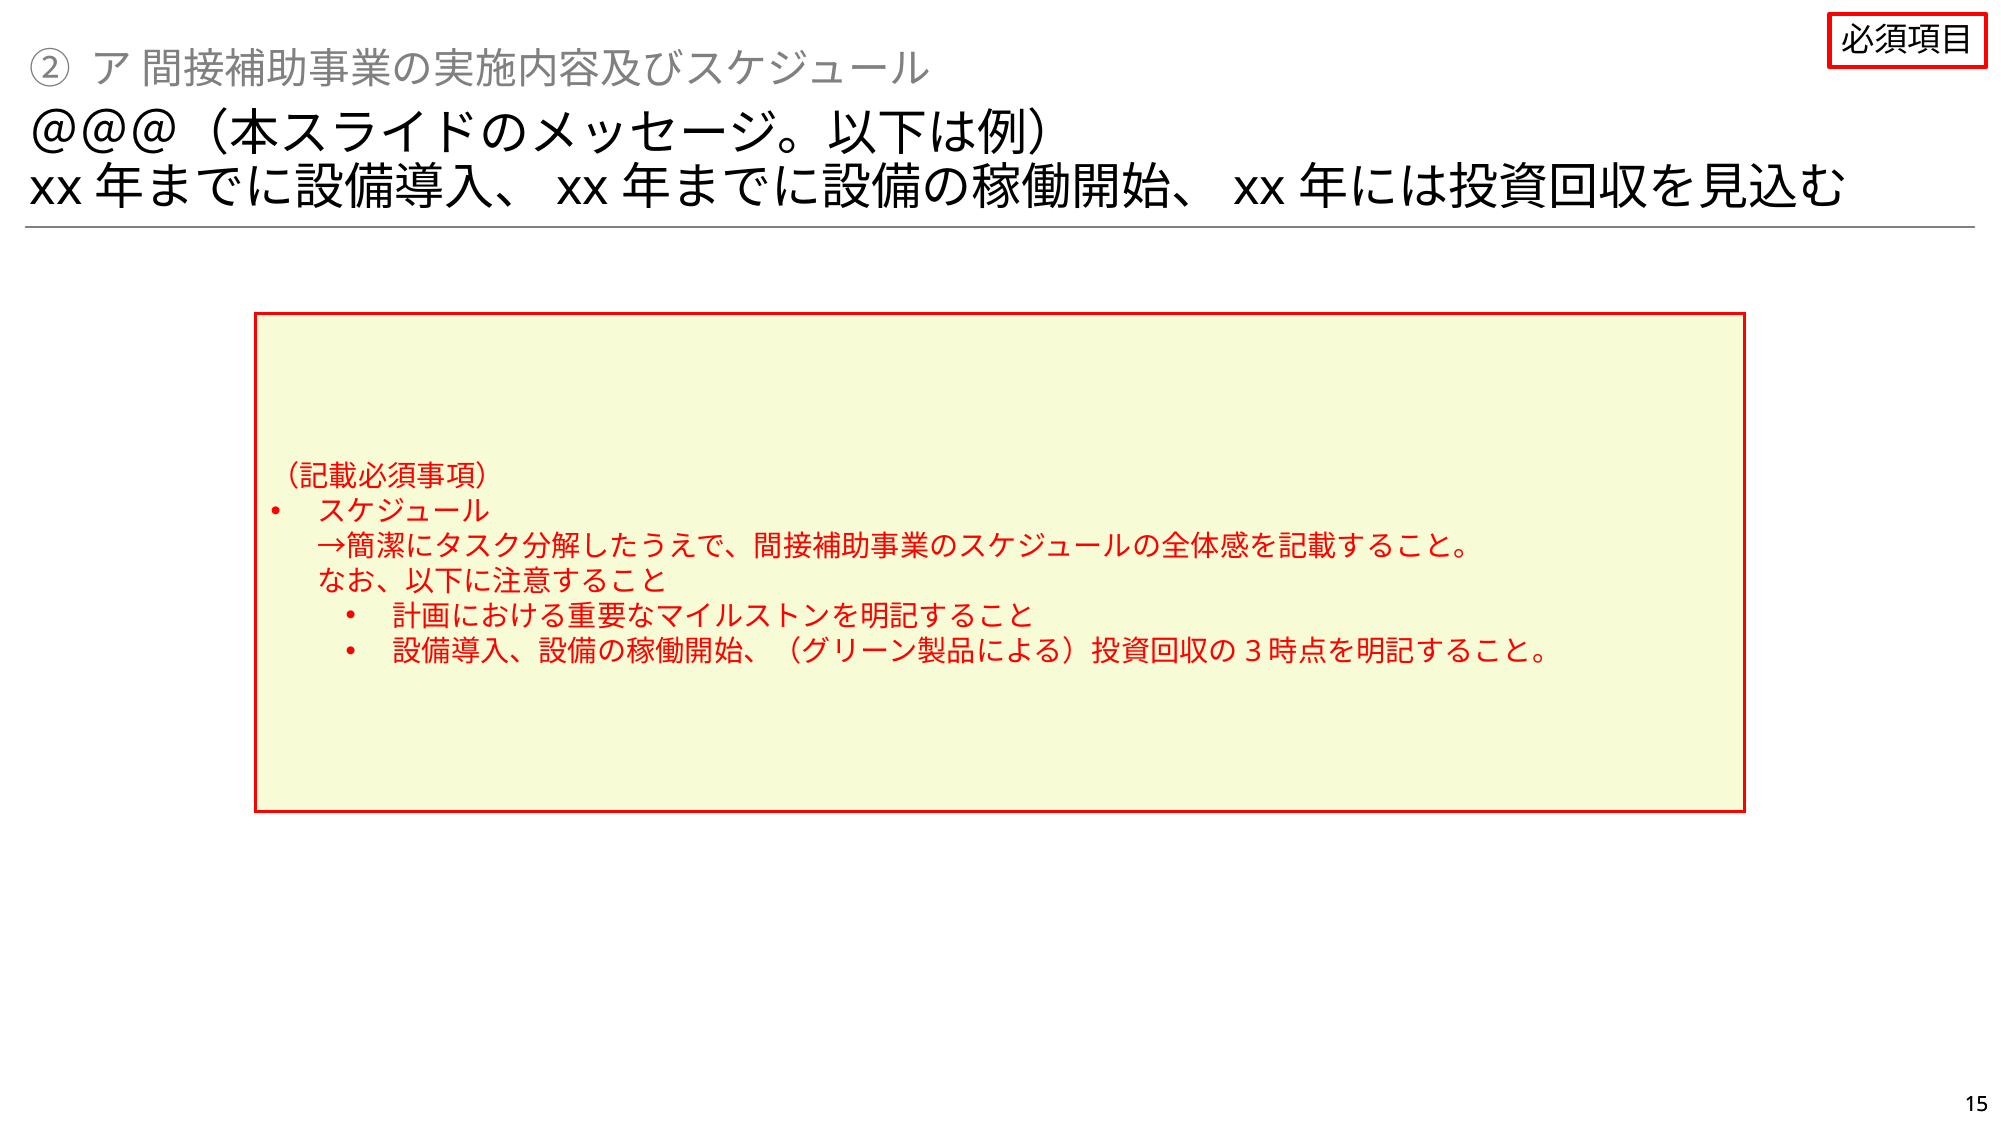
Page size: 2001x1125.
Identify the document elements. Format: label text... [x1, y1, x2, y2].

text_box 必須項目 [1829, 13, 1986, 68]
text_box ＠＠＠（本スライドのメッセージ。以下は例） xx年までに設備導入、xx年までに設備の稼働開始、xx年には投資回収を見込む [29, 107, 1875, 216]
text_box ② ア 間接補助事業の実施内容及びスケジュール [29, 47, 1802, 94]
text_box （記載必須事項） スケジュール →簡潔にタスク分解したうえで、間接補助事業のスケジュールの全体感を記載すること。 なお、以下に注意すること 計画における重要なマイルストンを明記すること 設備導入、設備の稼働開始、（グリーン製品による）投資回収の3時点を明記すること。 [254, 312, 1746, 813]
